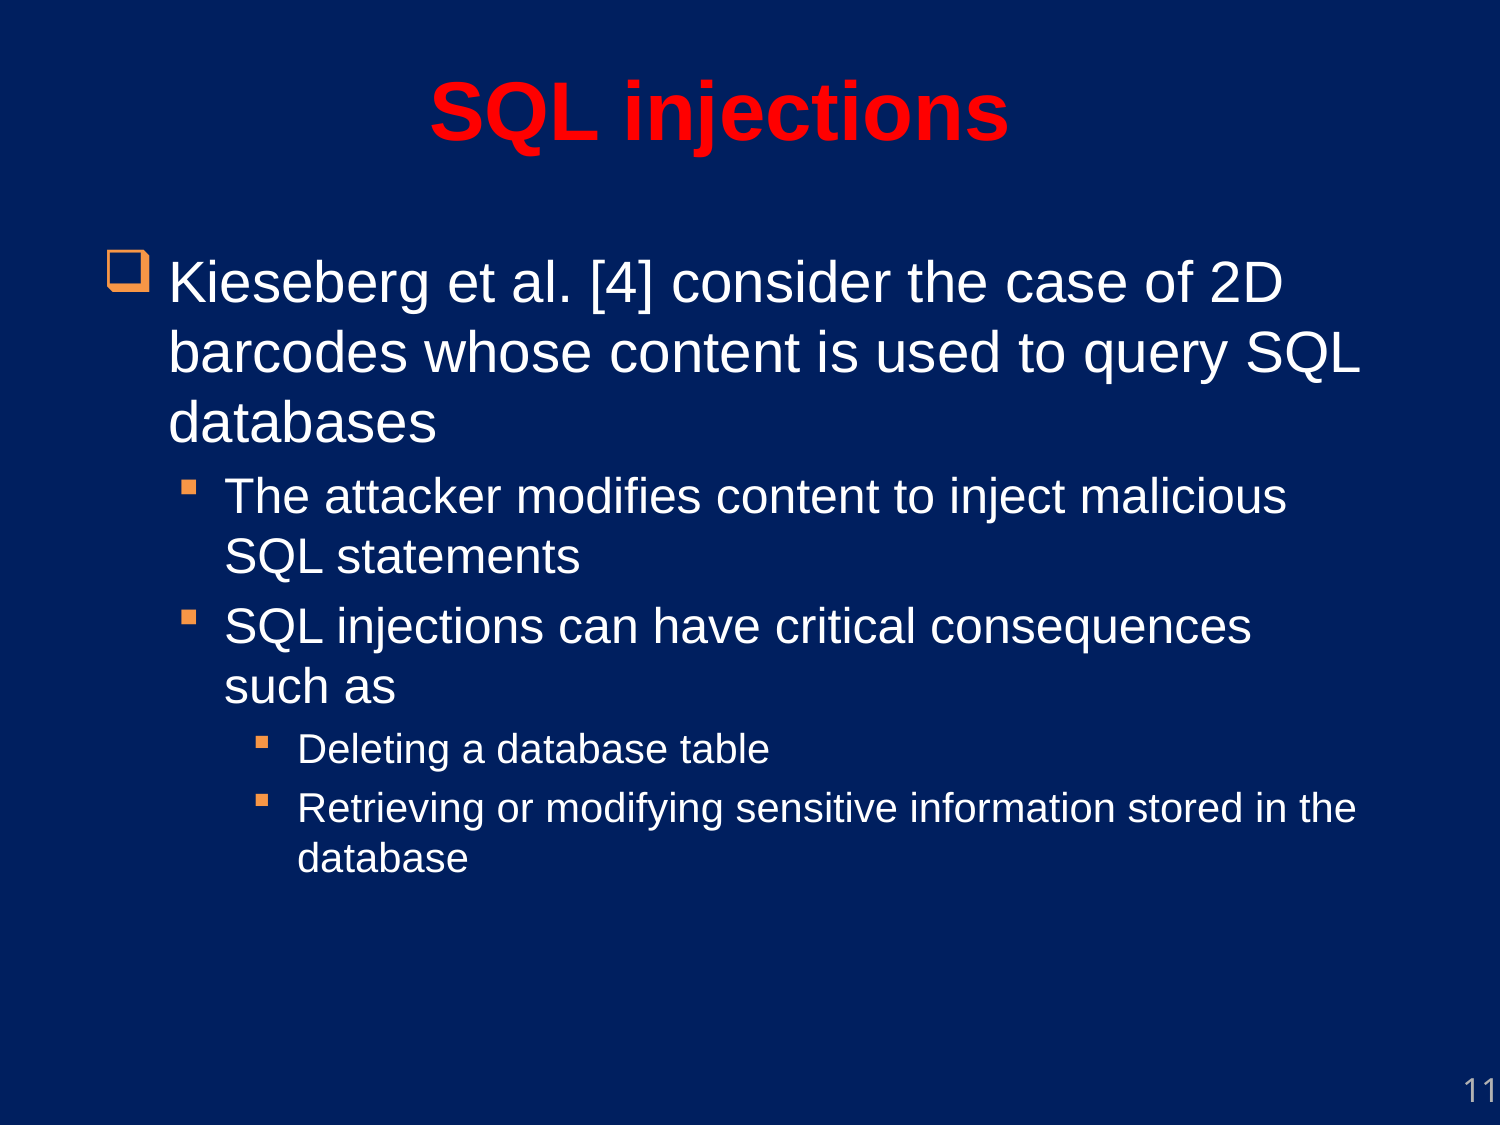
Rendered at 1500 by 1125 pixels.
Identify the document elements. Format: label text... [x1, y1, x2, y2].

slide_number 11 [1437, 1069, 1500, 1110]
text_box Kieseberg et al. [4] consider the case of 2D barcodes whose content is used to query SQL databases The attacker modifies content to inject malicious SQL statements SQL injections can have critical consequences such as Deleting a database table Retrieving or modifying sensitive information stored in the database [87, 174, 1387, 963]
text_box SQL injections [87, 50, 1354, 165]
text_box [98, 66, 1459, 327]
